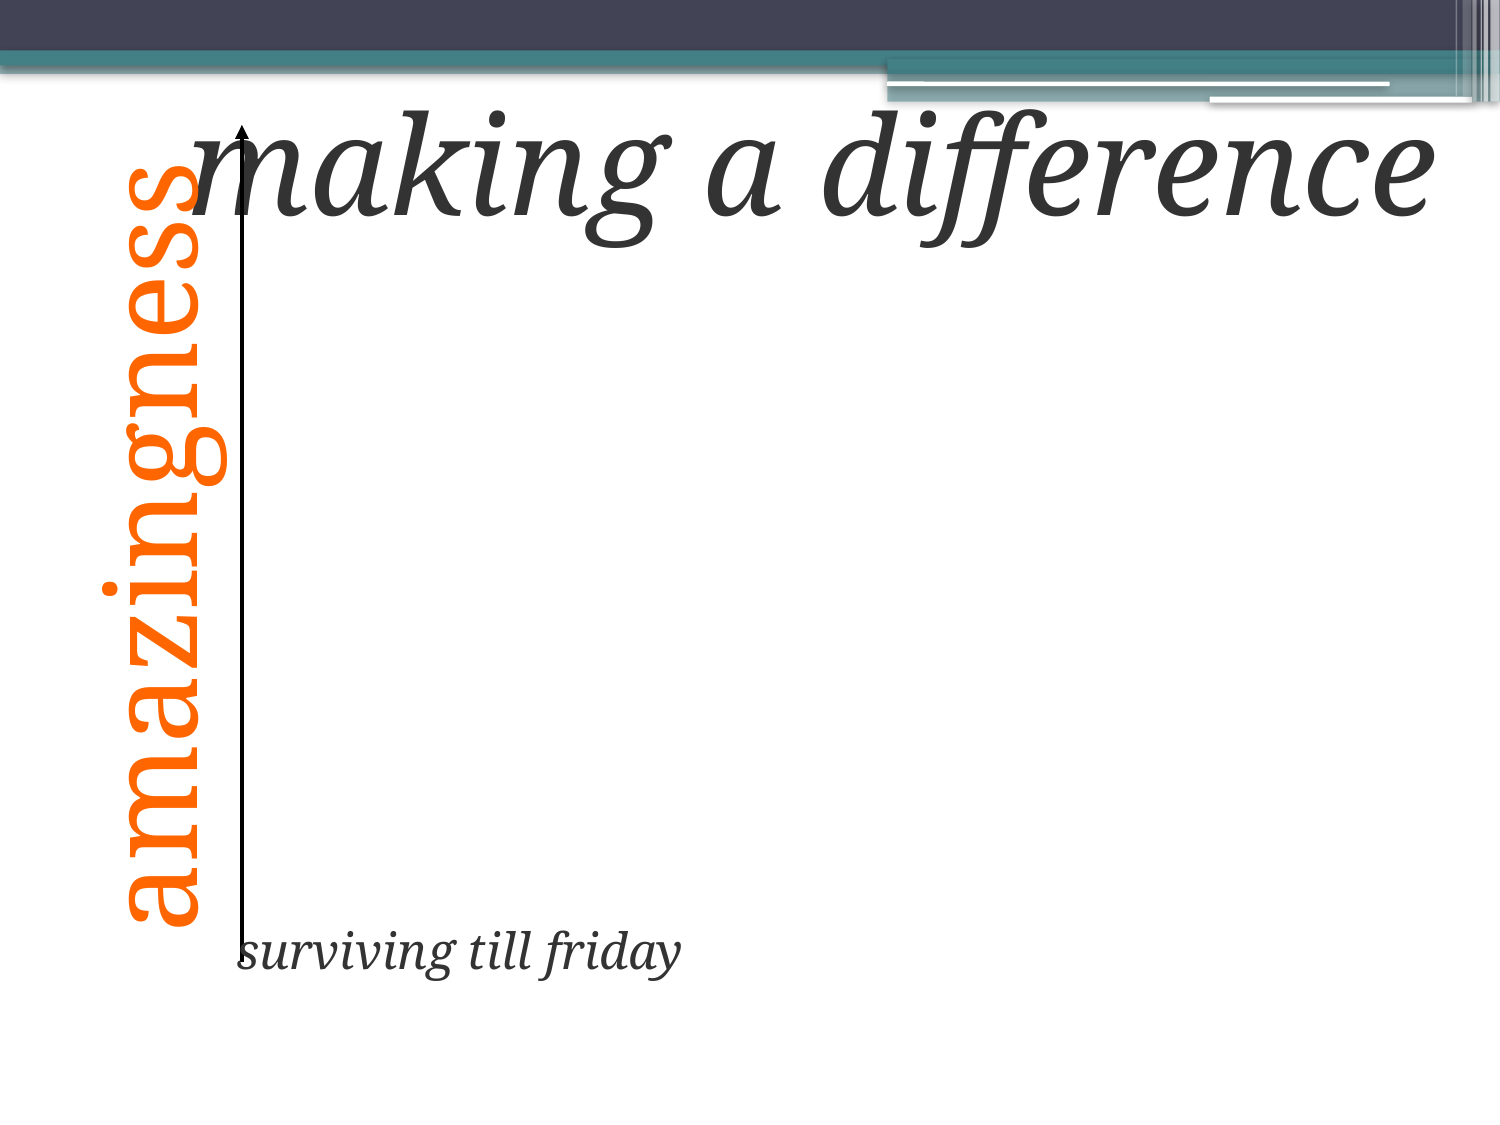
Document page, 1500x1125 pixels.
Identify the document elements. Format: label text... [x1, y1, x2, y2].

text_box amazingness [64, 146, 230, 948]
text_box [235, 124, 249, 912]
text_box making a difference [171, 70, 1454, 250]
text_box surviving till friday [221, 912, 699, 988]
